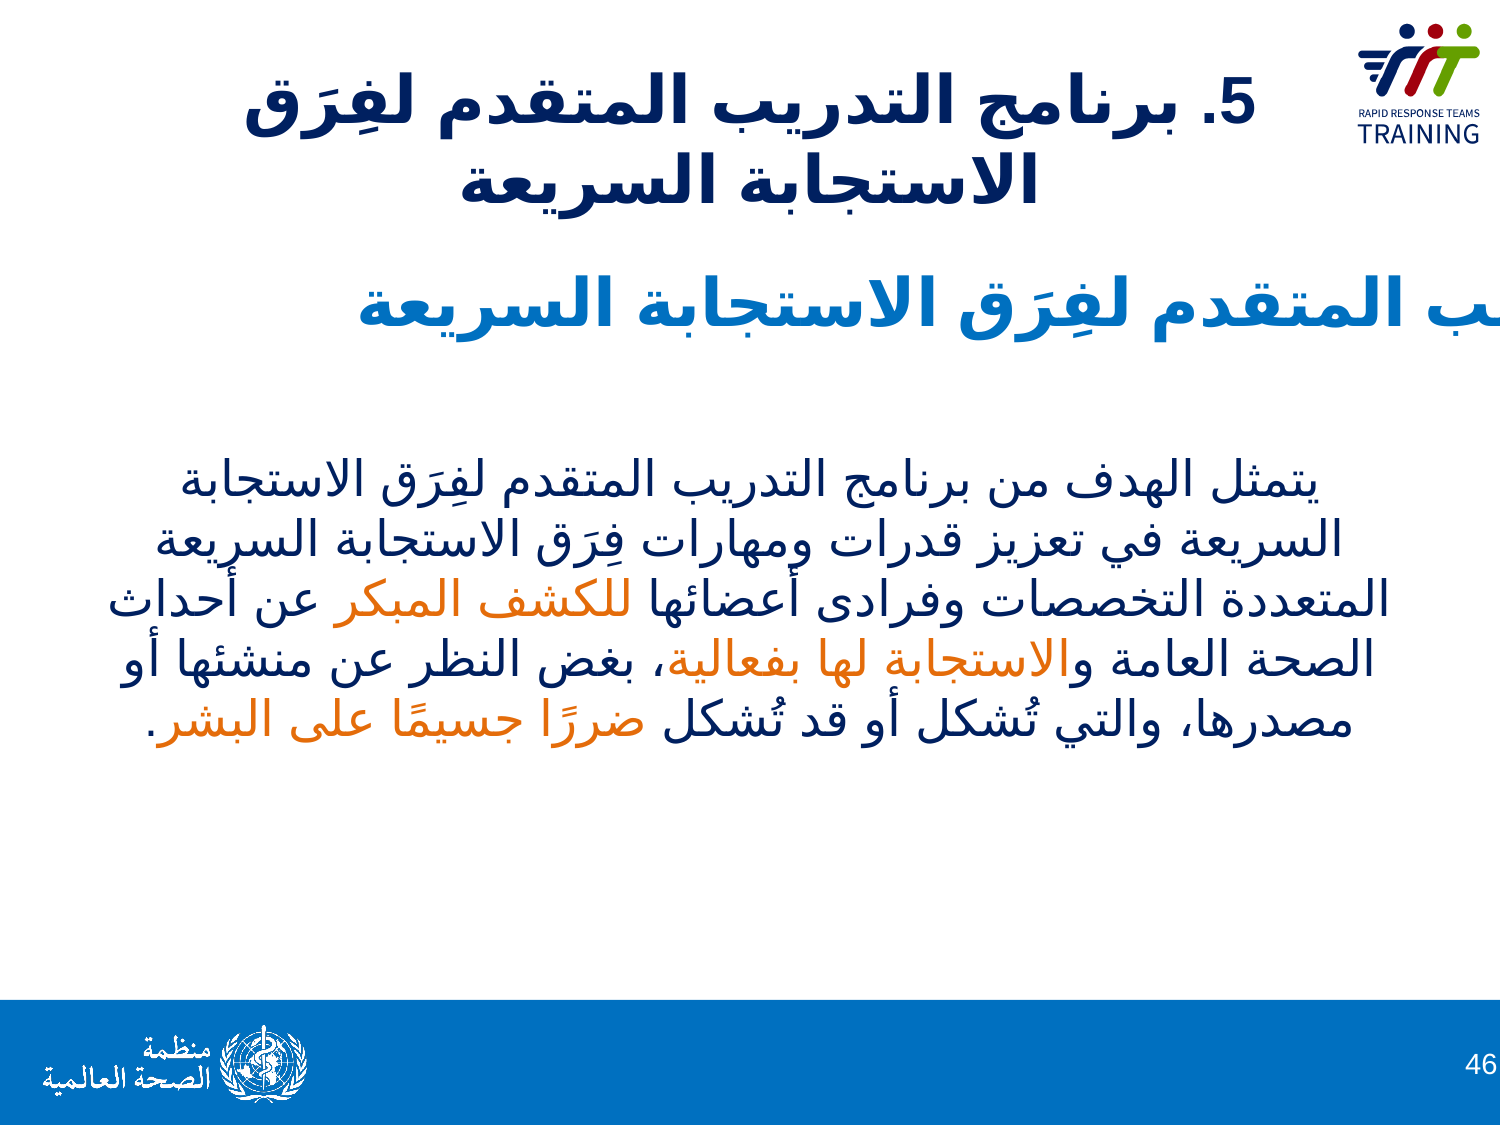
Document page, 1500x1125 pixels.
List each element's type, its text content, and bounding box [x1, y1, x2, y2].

text_box هدف برنامج التدريب المتقدم لفِرَق الاستجابة السريعة [341, 251, 1500, 347]
title 5. برنامج التدريب المتقدم لفِرَق الاستجابة السريعة [75, 42, 1425, 231]
list يتمثل الهدف من برنامج التدريب المتقدم لفِرَق الاستجابة السريعة في تعزيز قدرات ومهارات فِرَق الاستجابة السريعة المتعددة التخصصات وفرادى أعضائها للكشف المبكر عن أحداث الصحة العامة والاستجابة لها بفعالية، بغض النظر عن منشئها أو مصدرها، والتي تُشكل أو قد تُشكل ضررًا جسيمًا على البشر. [75, 438, 1425, 952]
picture [43, 1025, 307, 1103]
picture [1357, 23, 1480, 144]
